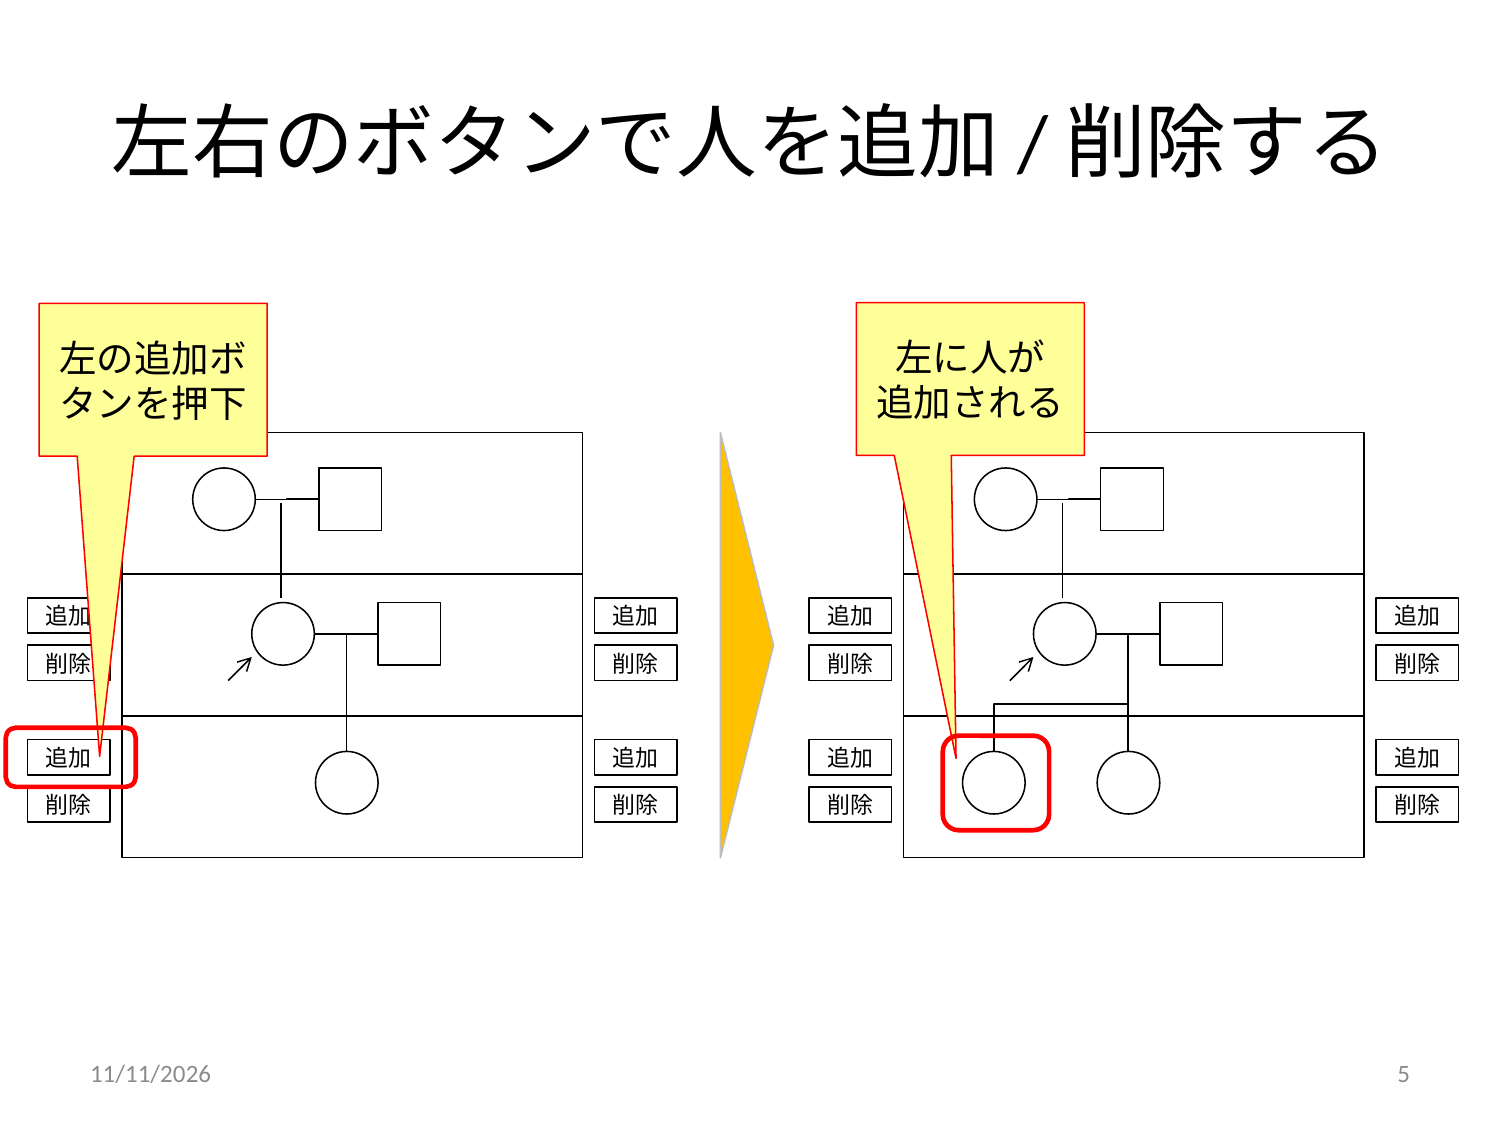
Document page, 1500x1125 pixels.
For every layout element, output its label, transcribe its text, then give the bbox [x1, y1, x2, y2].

text_box 左の追加ボタンを押下 [37, 301, 270, 725]
text_box 削除 [807, 643, 894, 683]
text_box 追加 [807, 738, 894, 777]
text_box 追加 [25, 596, 88, 635]
text_box 追加 [1374, 738, 1461, 777]
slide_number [75, 1042, 425, 1103]
text_box 削除 [1374, 785, 1461, 824]
text_box 削除 [592, 785, 679, 824]
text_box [121, 432, 583, 859]
text_box 追加 [807, 596, 894, 635]
text_box 削除 [1374, 643, 1461, 683]
text_box [3, 725, 116, 789]
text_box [227, 656, 252, 681]
text_box 追加 [1374, 596, 1461, 635]
text_box 左に人が 追加される [854, 300, 1087, 485]
text_box 追加 [592, 596, 679, 635]
text_box [718, 430, 776, 860]
text_box 削除 [25, 789, 112, 824]
text_box 削除 [592, 643, 679, 683]
title 左右のボタンで人を追加/削除する [75, 45, 1425, 233]
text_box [1009, 656, 1034, 681]
text_box 削除 [807, 785, 894, 824]
text_box 追加 [592, 738, 679, 777]
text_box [993, 703, 1129, 752]
slide_number 5 [1074, 1042, 1425, 1103]
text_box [903, 432, 1365, 859]
text_box 削除 [25, 643, 91, 683]
